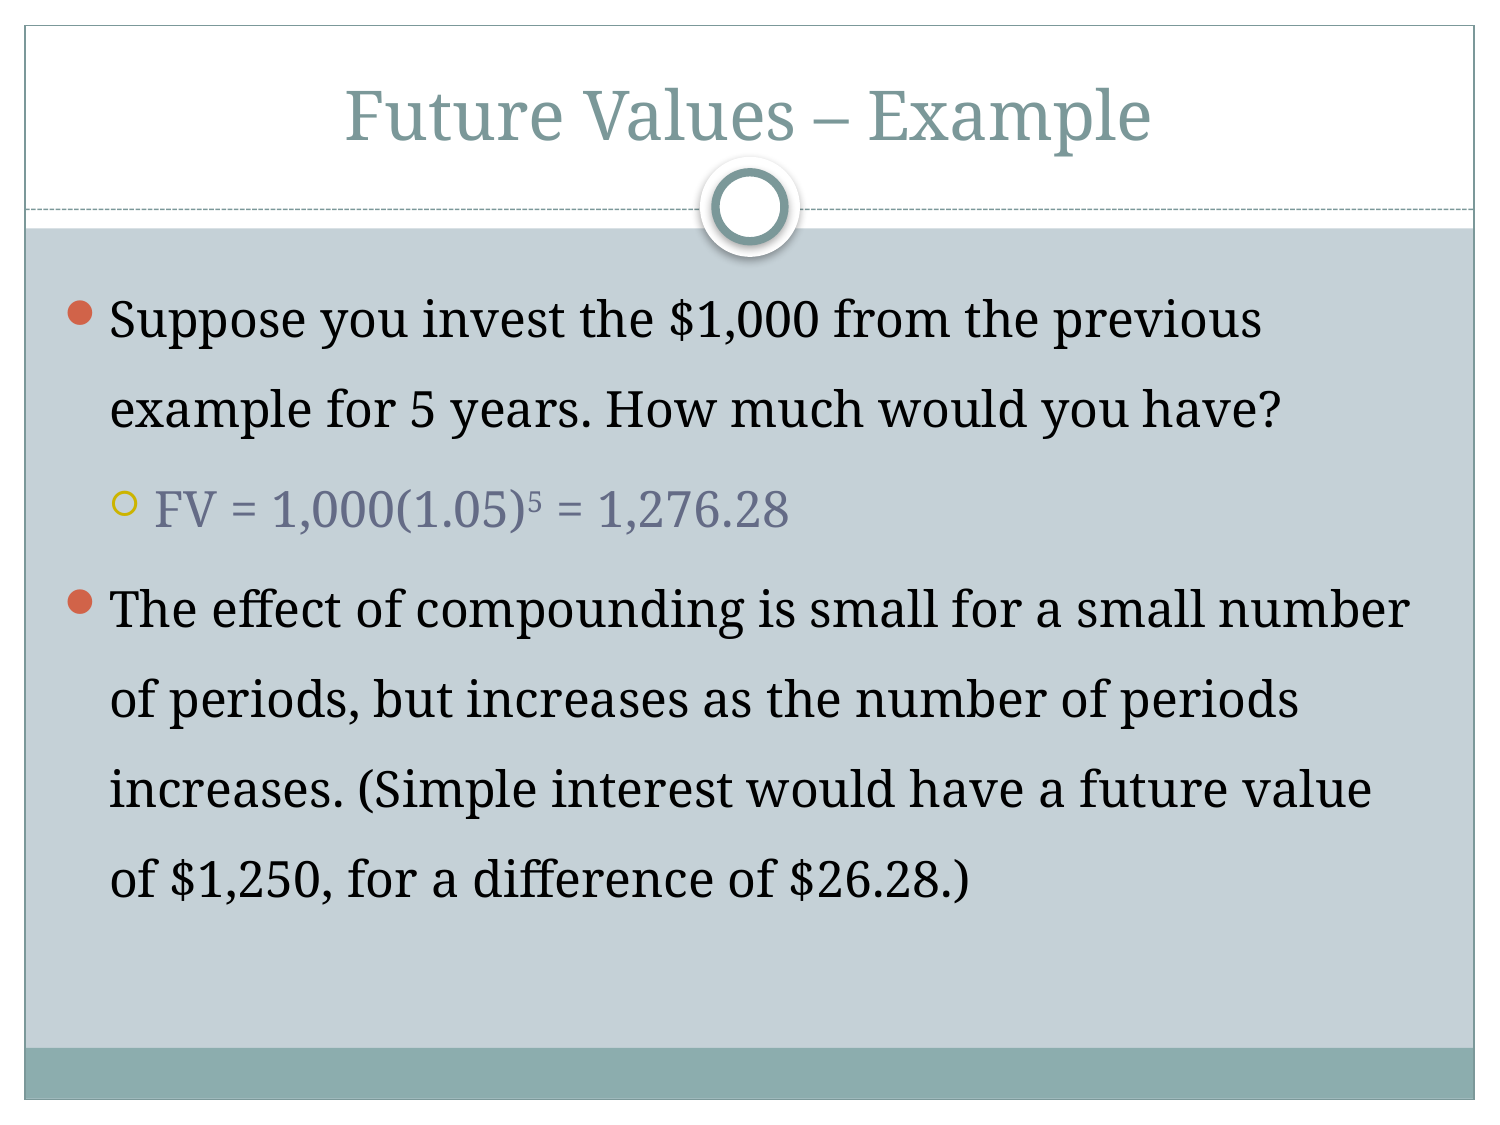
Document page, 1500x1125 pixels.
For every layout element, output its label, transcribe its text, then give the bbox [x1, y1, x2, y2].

list Suppose you invest the $1,000 from the previous example for 5 years. How much would you have? FV = 1,000(1.05)5 = 1,276.28 The effect of compounding is small for a small number of periods, but increases as the number of periods increases. (Simple interest would have a future value of $1,250, for a difference of $26.28.) [49, 250, 1445, 1001]
title Future Values – Example [49, 37, 1450, 162]
